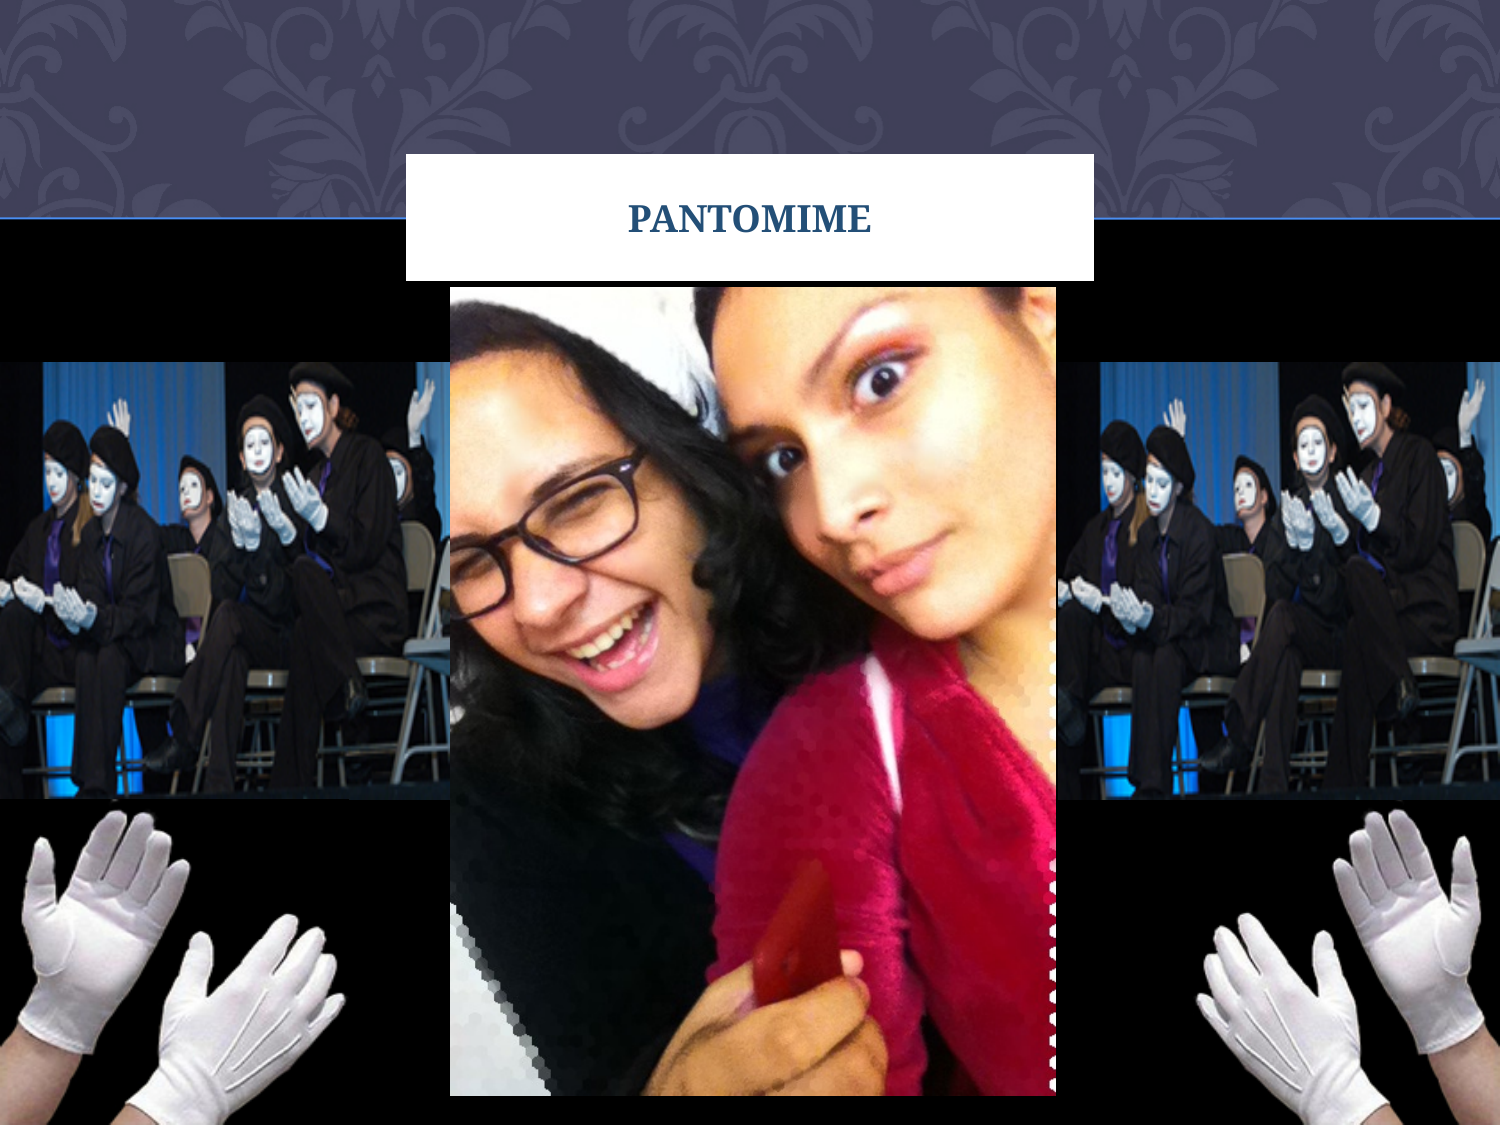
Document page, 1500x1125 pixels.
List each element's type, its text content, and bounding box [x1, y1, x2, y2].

picture [0, 287, 1500, 1125]
title Pantomime [406, 154, 1094, 281]
